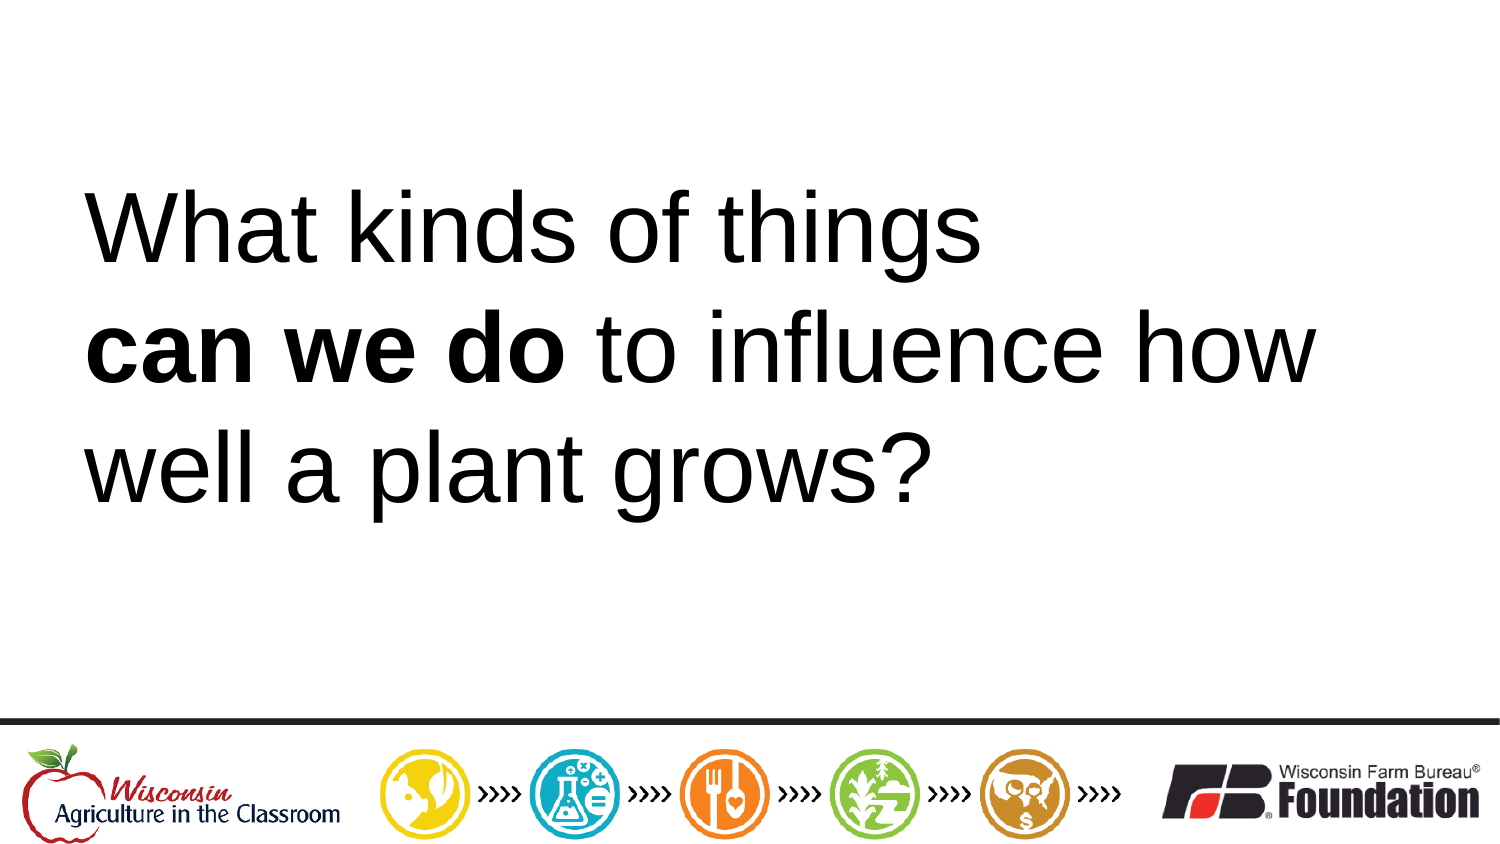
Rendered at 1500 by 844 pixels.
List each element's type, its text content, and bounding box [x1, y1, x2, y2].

title What kinds of things can we do to influence how well a plant grows? [69, 73, 1379, 613]
picture [0, 718, 1500, 844]
